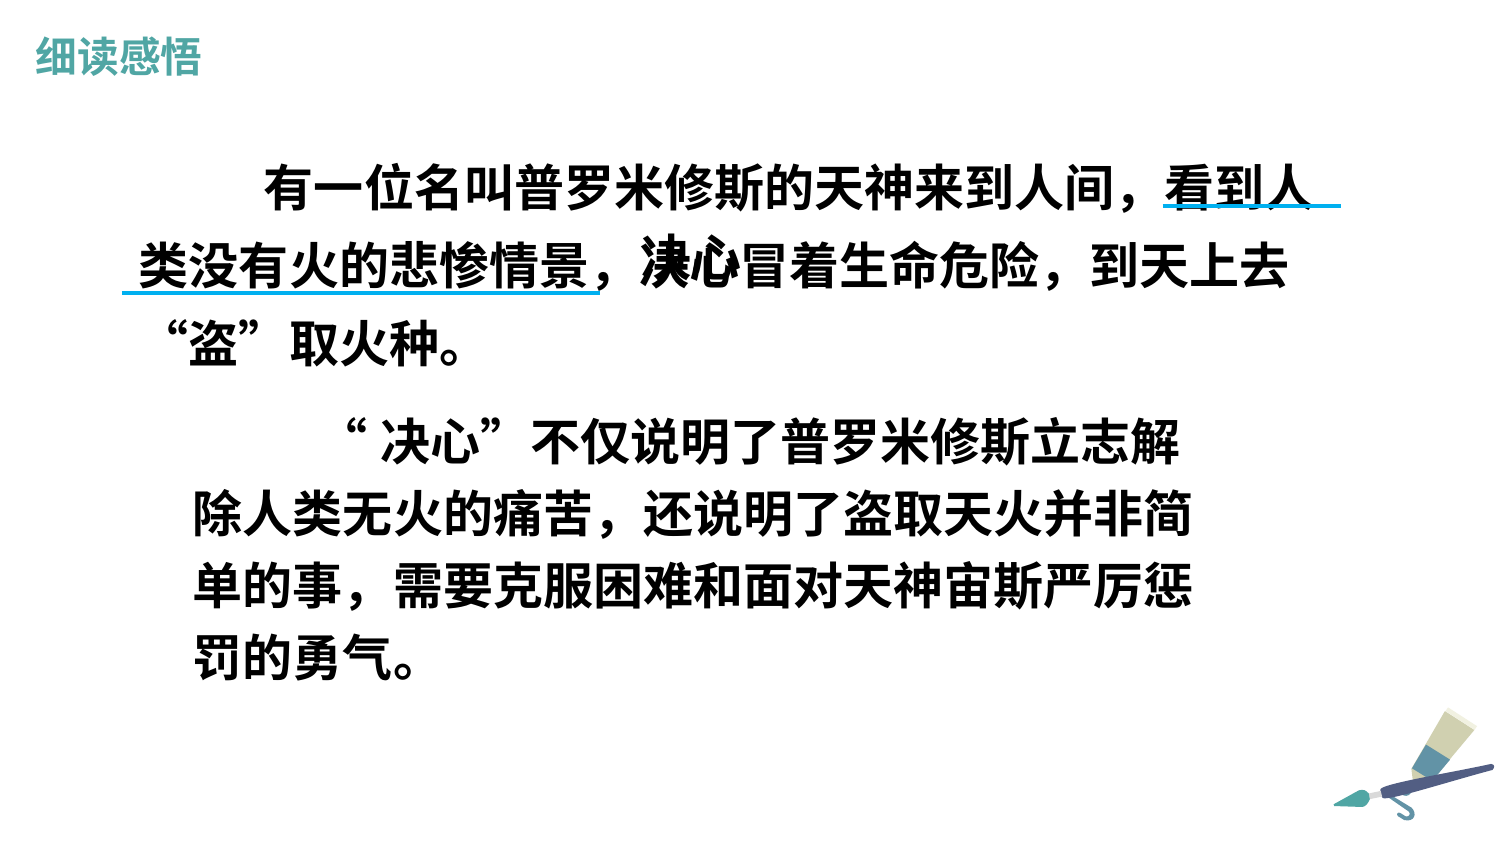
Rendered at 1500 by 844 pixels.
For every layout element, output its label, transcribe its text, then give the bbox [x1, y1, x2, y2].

text_box 决心 [630, 220, 753, 293]
text_box 细读感悟 [24, 25, 261, 87]
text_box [1358, 708, 1481, 844]
text_box 有一位名叫普罗米修斯的天神来到人间，看到人类没有火的悲惨情景，决心冒着生命危险，到天上去“盗”取火种。 [127, 133, 1373, 379]
text_box “决心”不仅说明了普罗米修斯立志解除人类无火的痛苦，还说明了盗取天火并非简单的事，需要克服困难和面对天神宙斯严厉惩罚的勇气。 [178, 391, 1233, 694]
